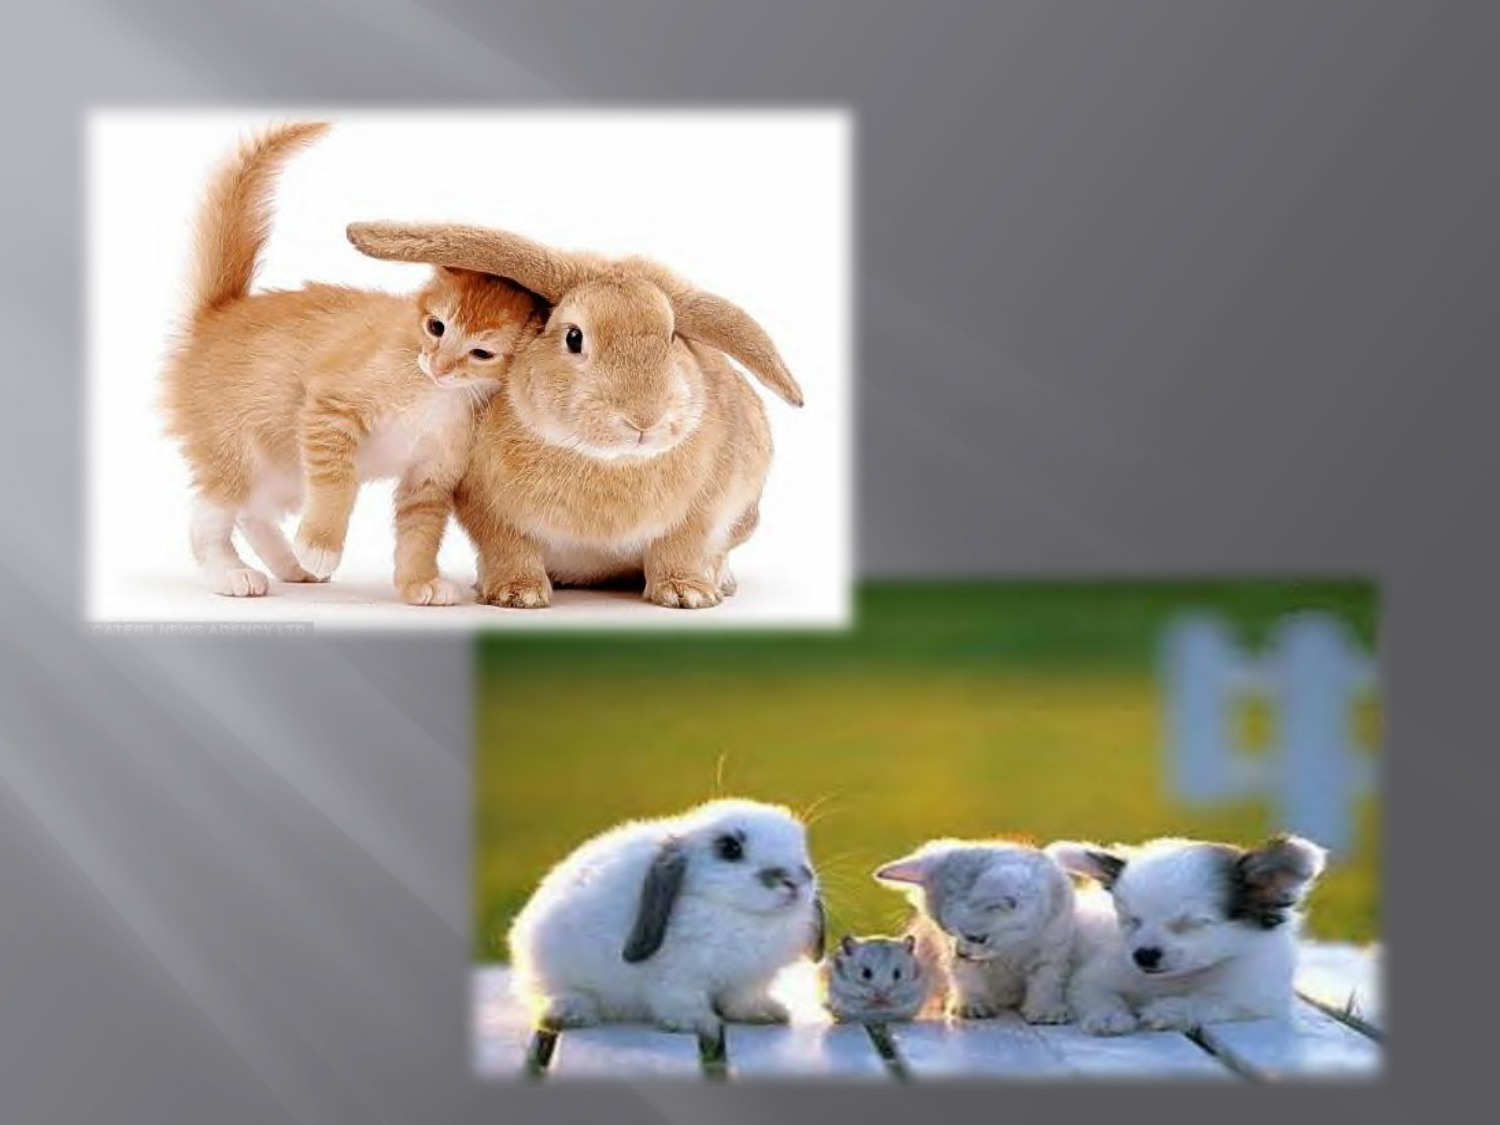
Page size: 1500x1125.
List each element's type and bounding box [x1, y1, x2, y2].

picture [70, 93, 1395, 1091]
